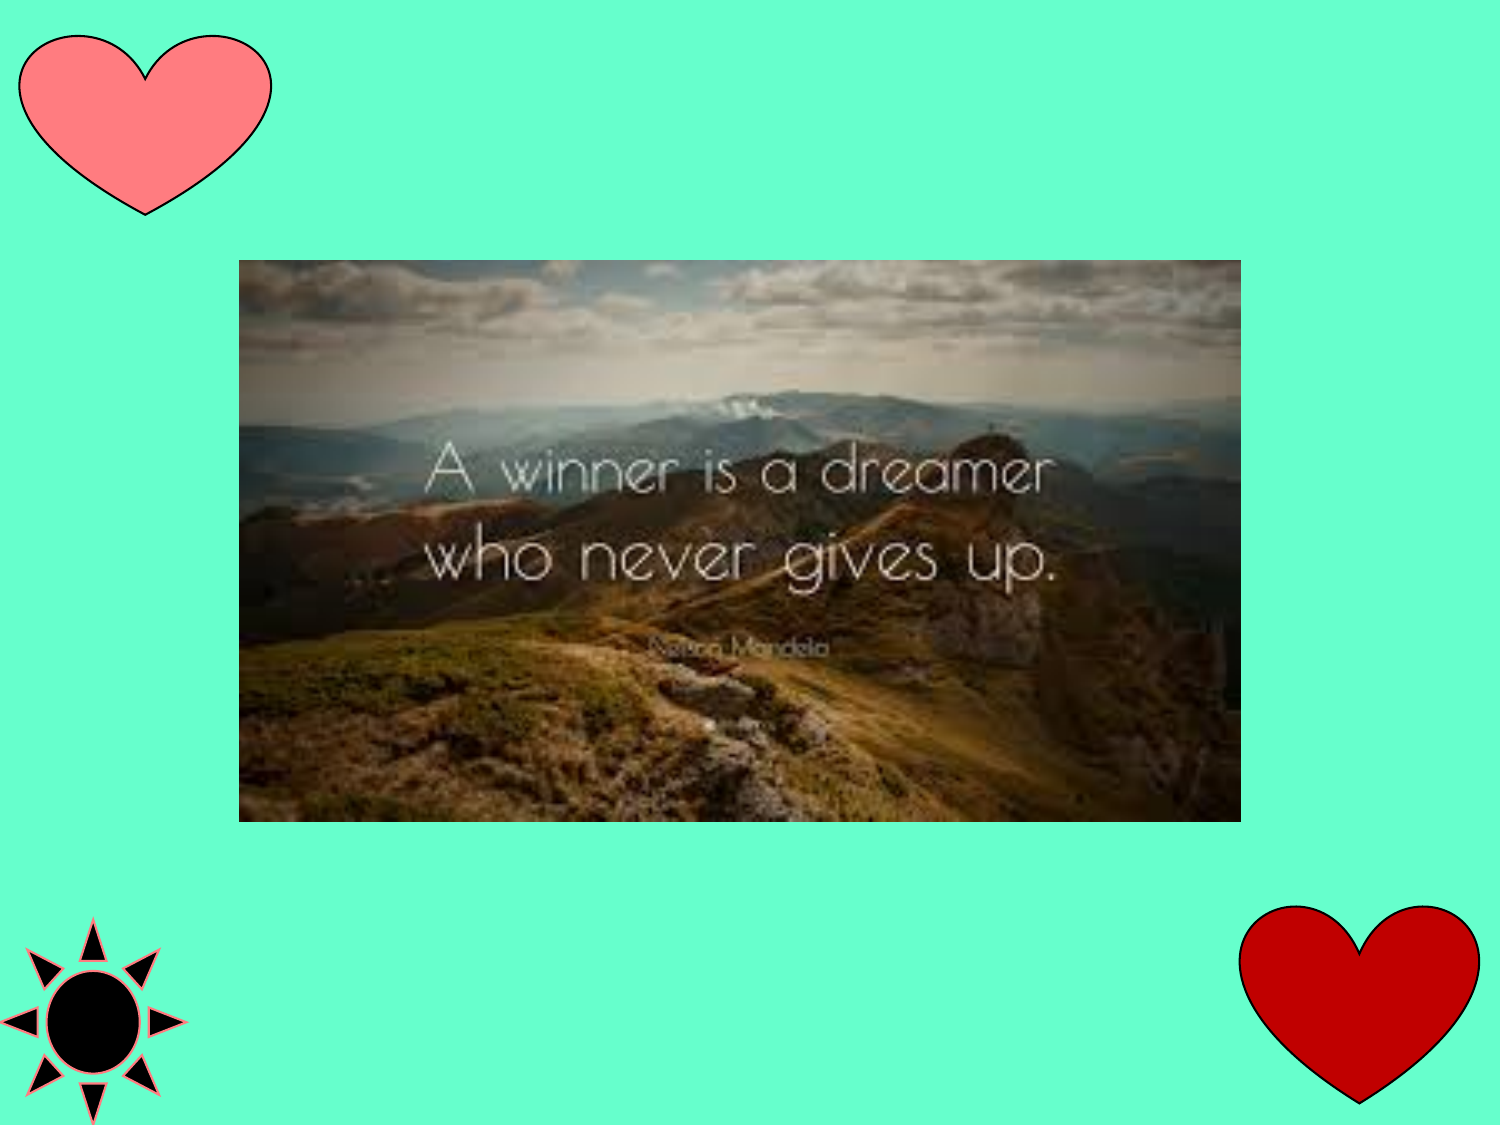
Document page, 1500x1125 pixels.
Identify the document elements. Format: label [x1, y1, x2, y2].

text_box [121, 947, 162, 992]
text_box [25, 947, 65, 992]
text_box [45, 969, 141, 1075]
text_box [18, 34, 273, 216]
text_box [78, 1082, 108, 1125]
text_box [147, 1005, 190, 1039]
text_box [1238, 905, 1481, 1105]
picture [239, 260, 1241, 822]
text_box [0, 1005, 39, 1039]
text_box [121, 1053, 162, 1098]
text_box [78, 916, 108, 962]
text_box [25, 1053, 65, 1098]
